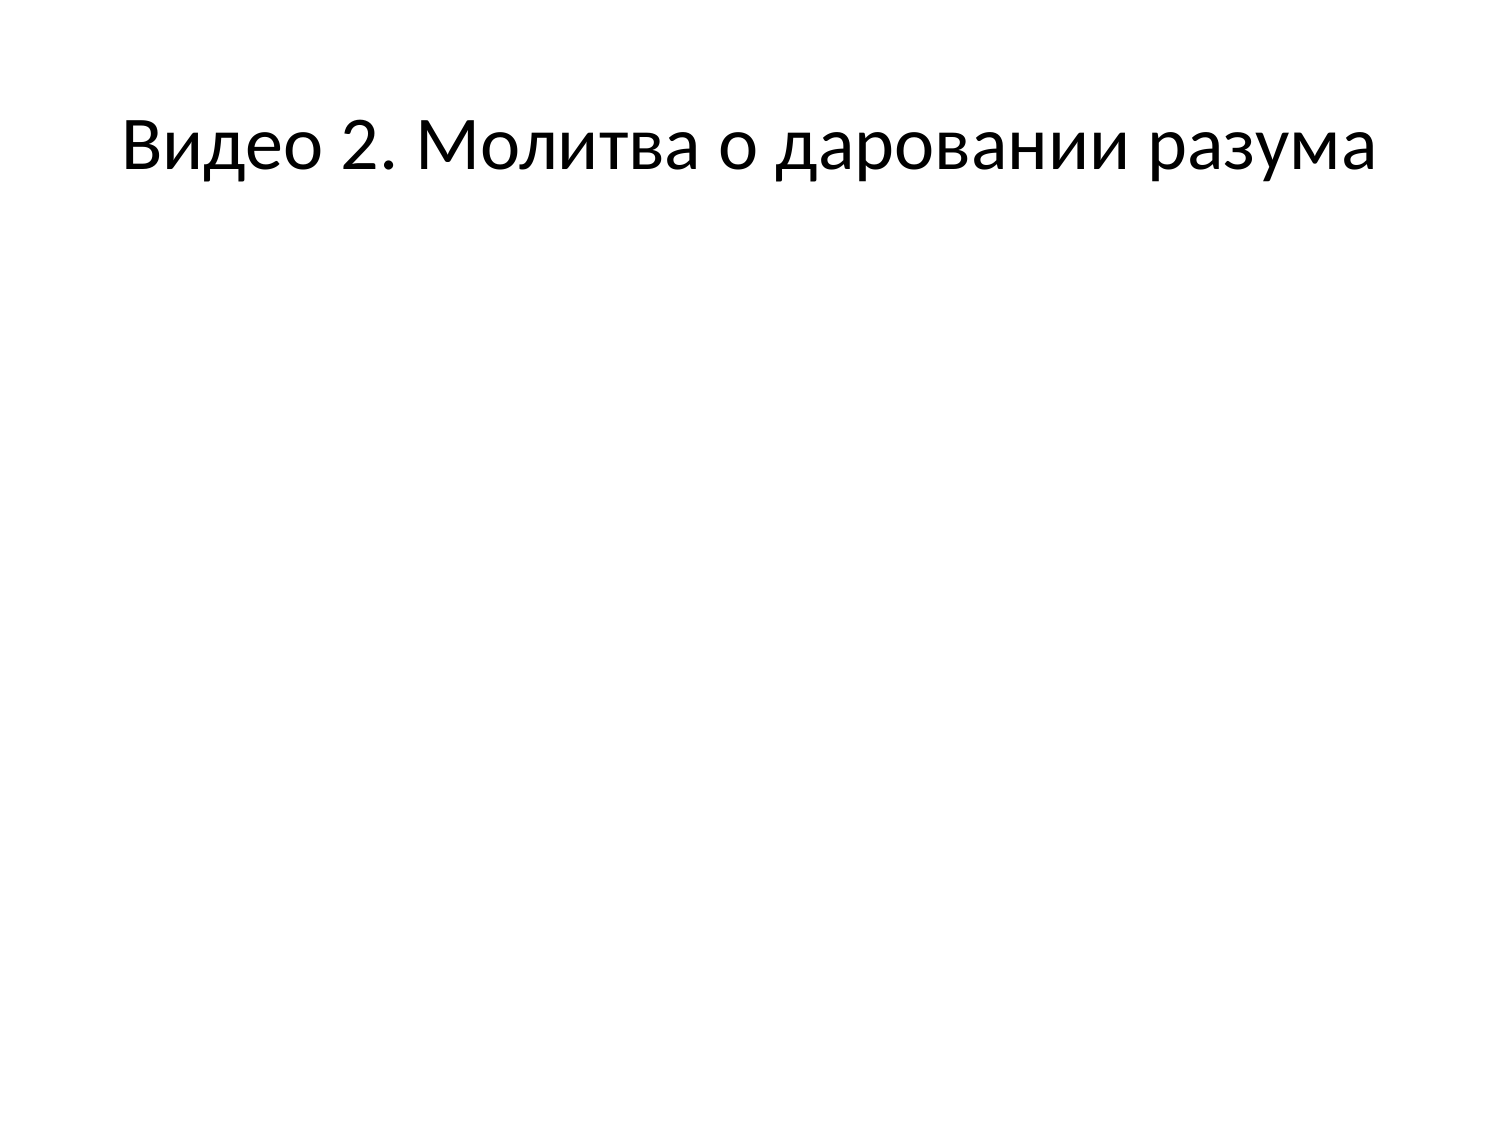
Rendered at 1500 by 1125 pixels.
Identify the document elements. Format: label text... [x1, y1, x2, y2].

title Видео 2. Молитва о даровании разума [75, 45, 1425, 233]
